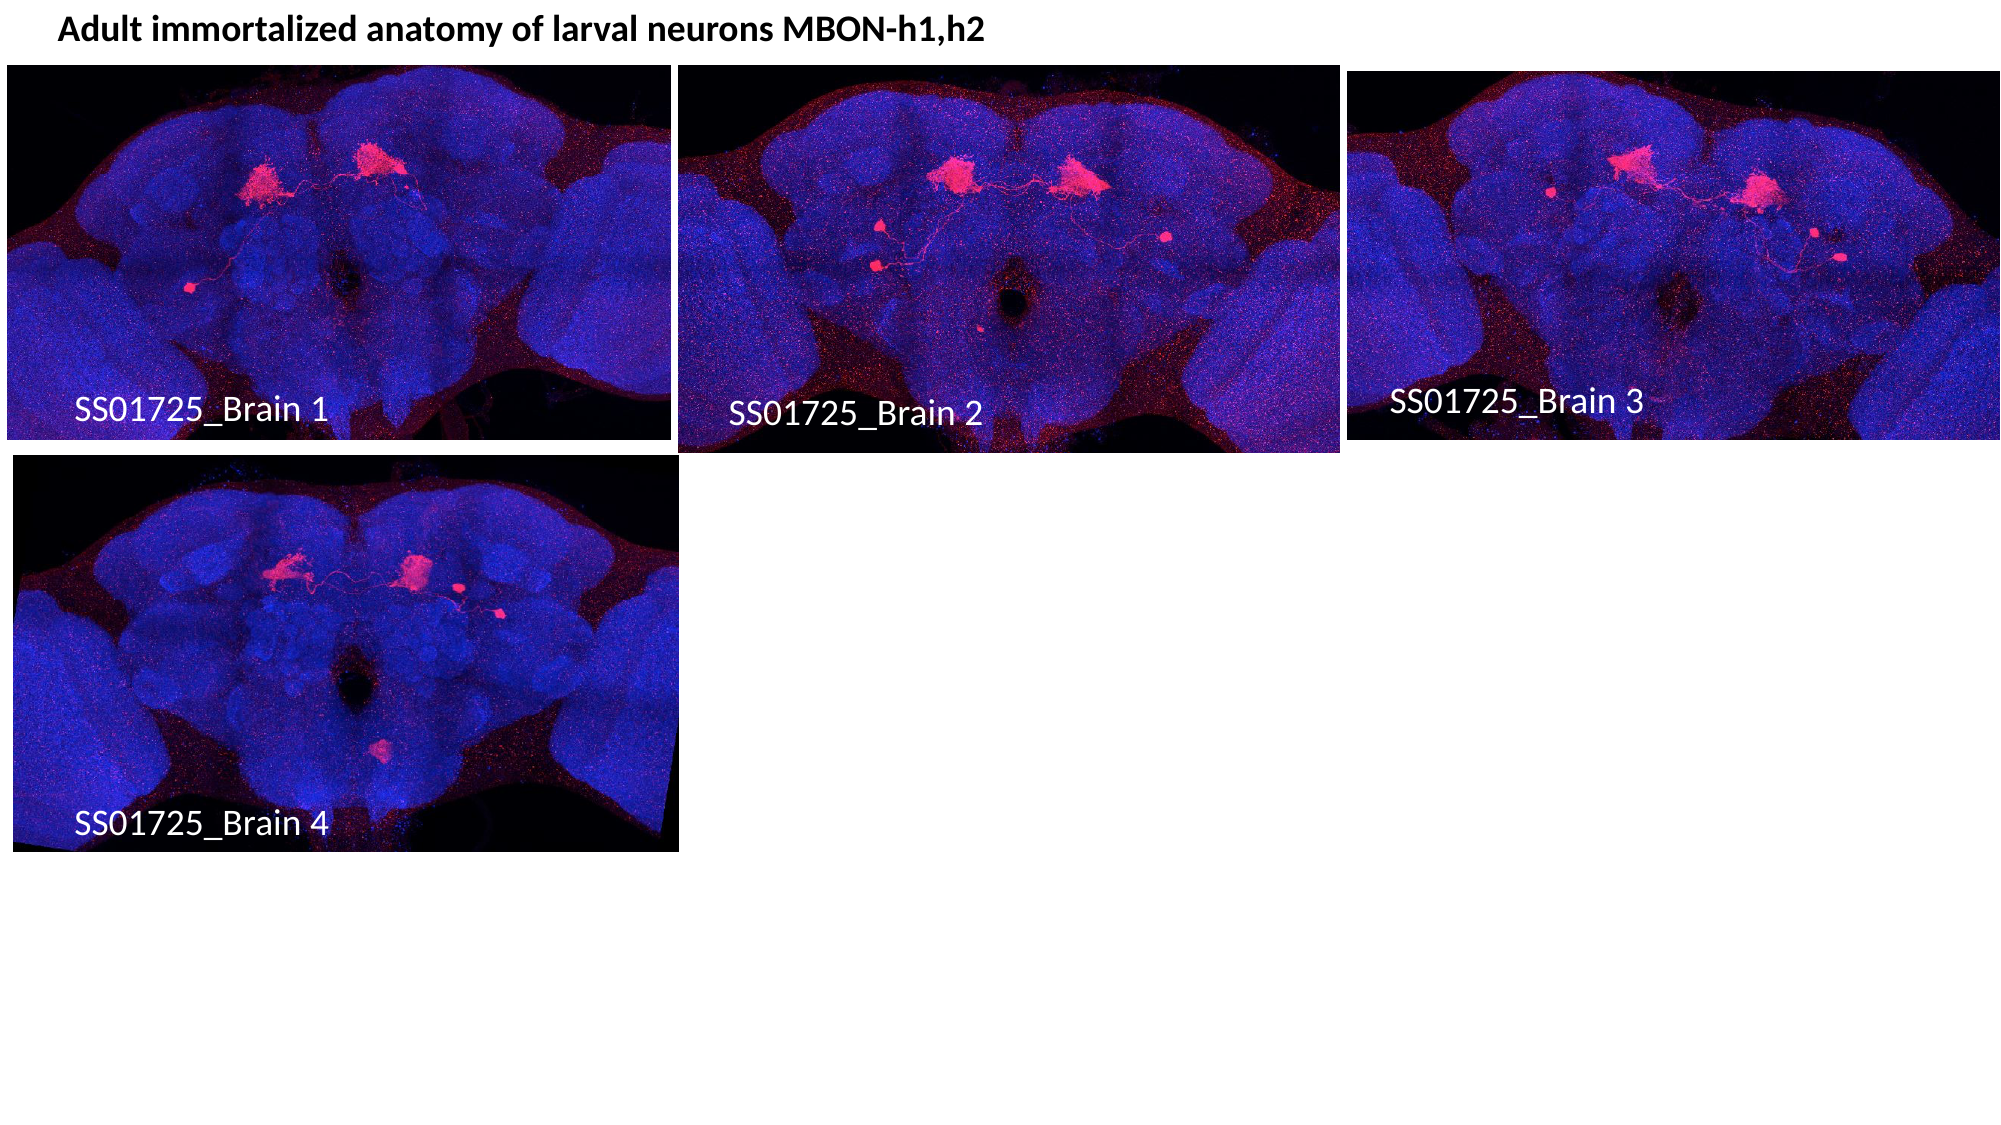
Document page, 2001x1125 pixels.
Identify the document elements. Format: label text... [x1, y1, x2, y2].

picture [678, 65, 1340, 453]
picture [1347, 71, 2000, 440]
text_box Adult immortalized anatomy of larval neurons MBON-h1,h2 [42, 0, 1002, 57]
picture [7, 65, 671, 440]
picture [13, 455, 679, 852]
